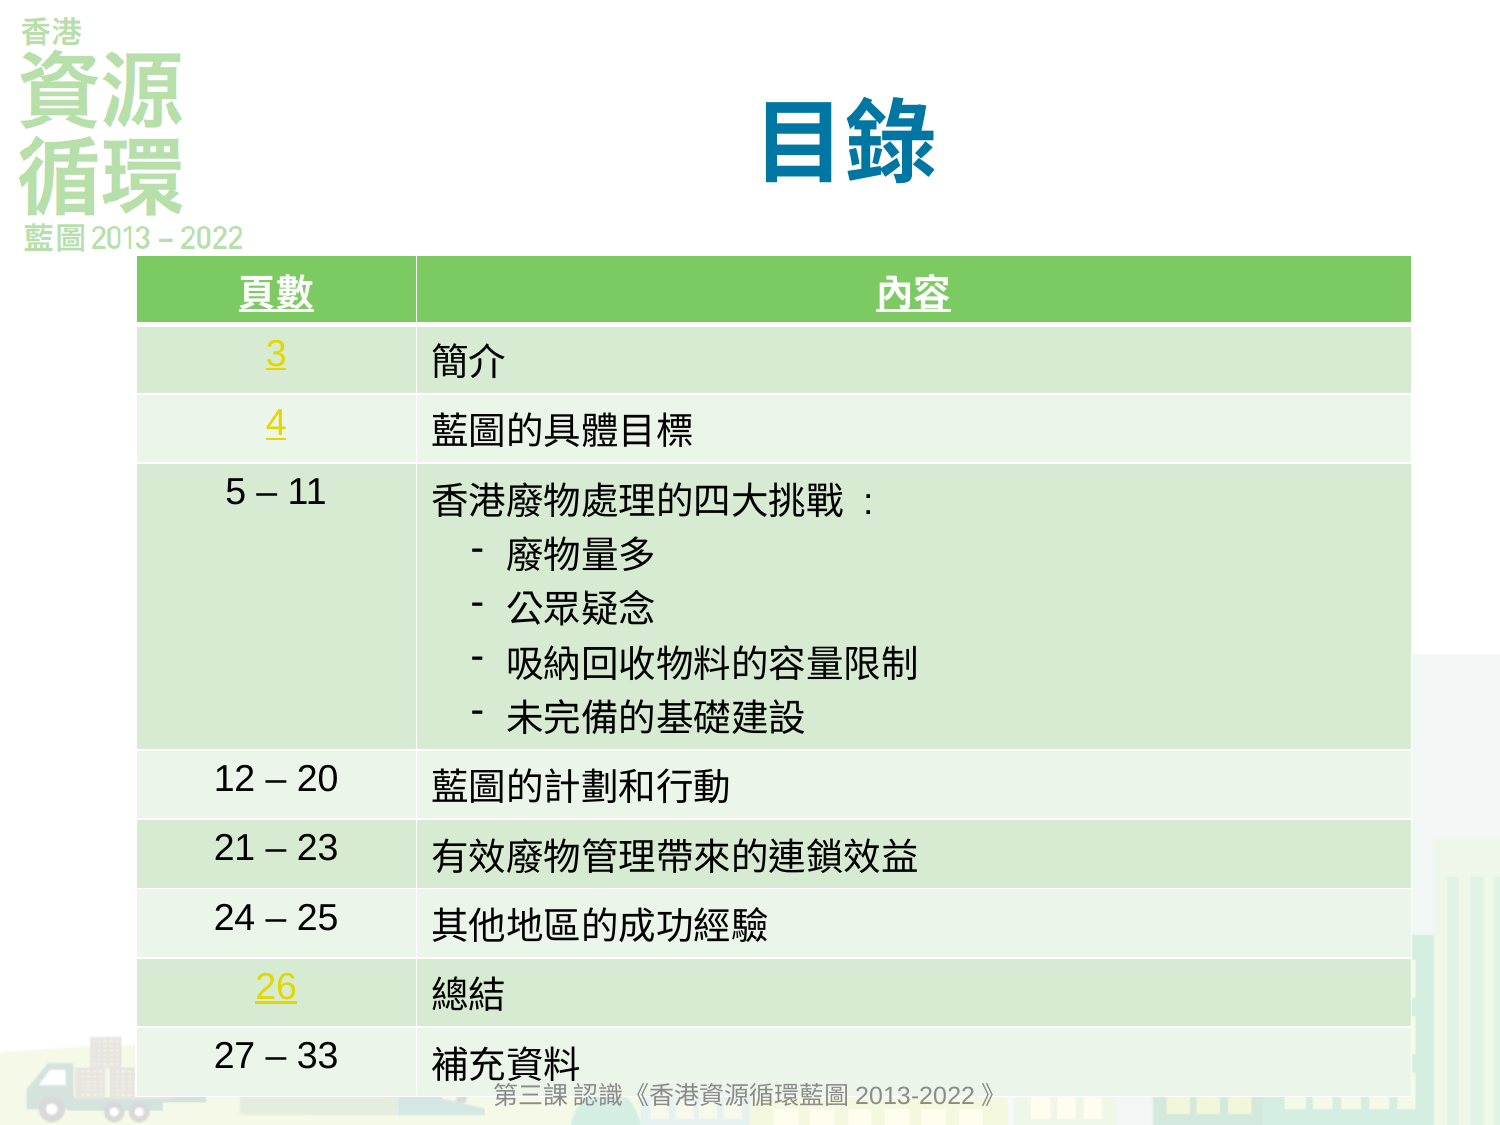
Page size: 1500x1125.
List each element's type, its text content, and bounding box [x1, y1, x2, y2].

table_cell 21 – 23 [137, 820, 416, 888]
table_cell 總結 [417, 959, 1411, 1026]
table_cell 藍圖的計劃和行動 [417, 751, 1411, 818]
table_cell 3 [137, 327, 416, 393]
table_cell 有效廢物管理帶來的連鎖效益 [417, 820, 1411, 888]
table_cell 其他地區的成功經驗 [417, 889, 1411, 957]
table_cell 5 – 11 [137, 464, 416, 749]
title 目錄 [265, 44, 1426, 233]
table_cell 藍圖的具體目標 [417, 395, 1411, 462]
footer 第三課 認識《香港資源循環藍圖2013-2022》 [442, 1065, 1058, 1125]
table_cell 4 [137, 395, 416, 462]
table_cell 24 – 25 [137, 889, 416, 957]
table_cell 香港廢物處理的四大挑戰 : 廢物量多 公眾疑念 吸納回收物料的容量限制 未完備的基礎建設 [417, 464, 1411, 749]
table_cell 簡介 [417, 327, 1411, 393]
table_header 內容 [417, 256, 1411, 322]
table_cell 27 – 33 [137, 1028, 416, 1096]
table_cell 12 – 20 [137, 751, 416, 818]
table_cell 26 [137, 959, 416, 1026]
table_cell 補充資料 [417, 1028, 1411, 1096]
slide_number 2 [1074, 1042, 1425, 1103]
table_header 頁數 [137, 256, 416, 322]
